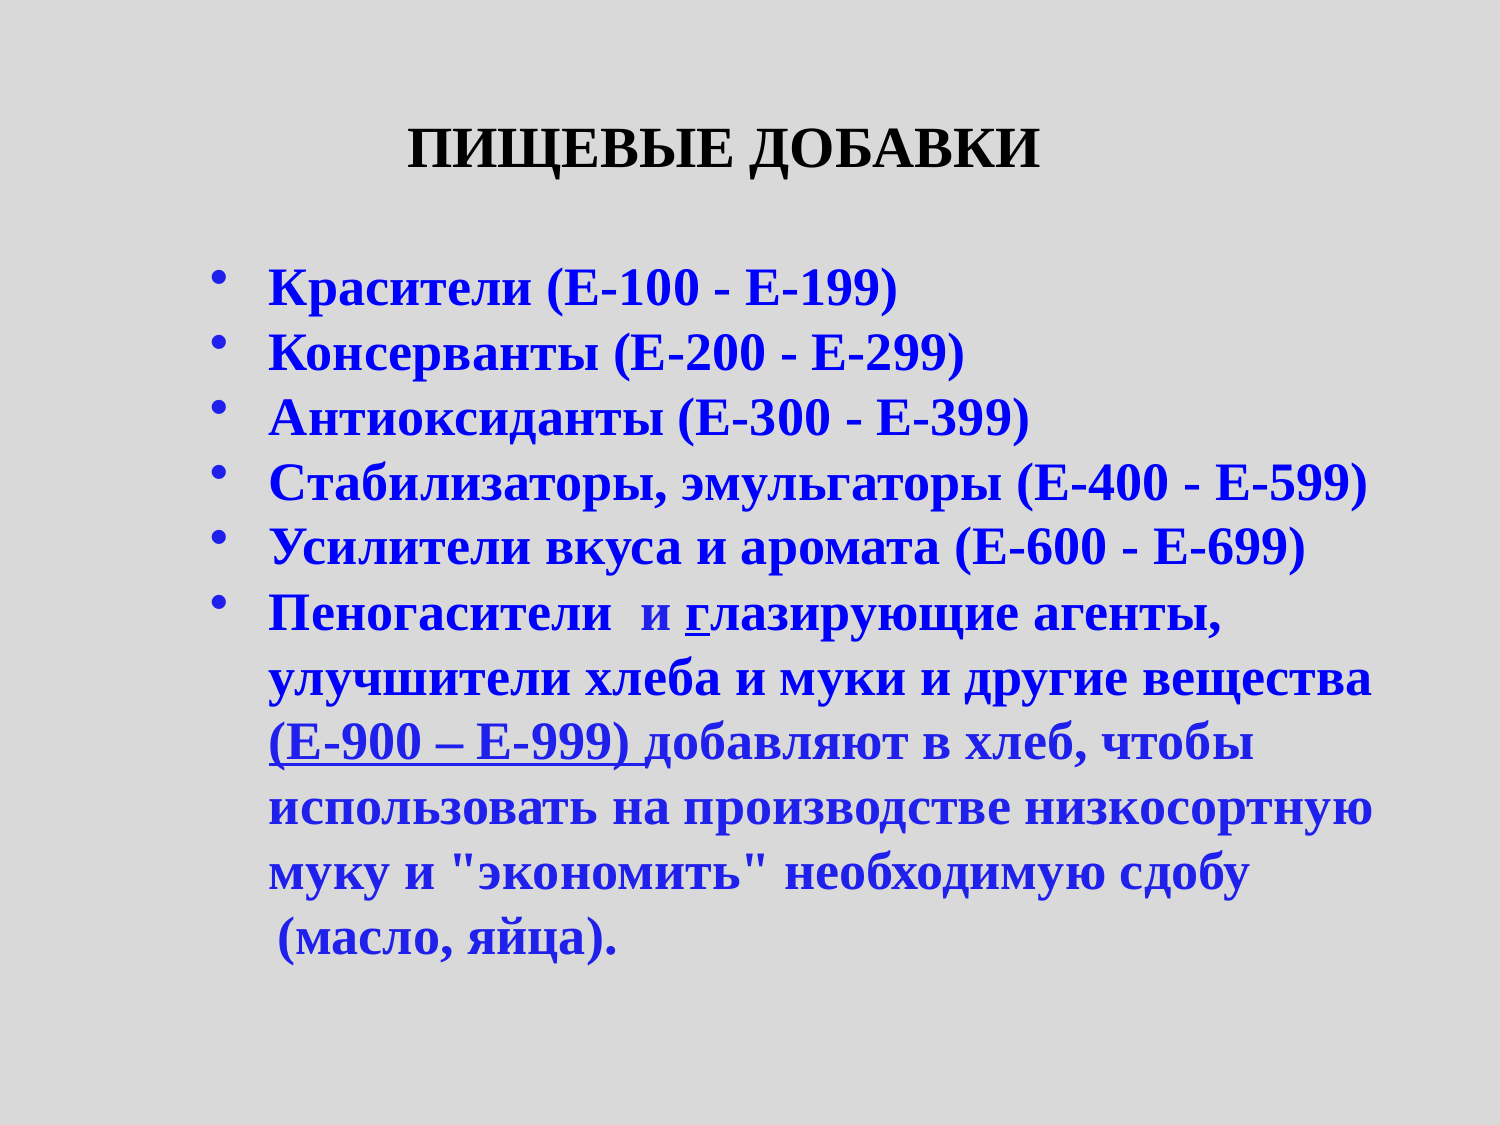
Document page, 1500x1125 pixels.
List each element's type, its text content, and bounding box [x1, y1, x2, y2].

text_box ПИЩЕВЫЕ ДОБАВКИ [348, 101, 1101, 187]
text_box Красители (Е-100 - Е-199) Консерванты (Е-200 - Е-299) Антиоксиданты (Е-300 - Е-399) Стабилизаторы, эмульгаторы (Е-400 - Е-599) Усилители вкуса и аромата (Е-600 - Е-699) Пеногасители и глазирующие агенты, улучшители хлеба и муки и другие вещества (Е-900 – Е-999) добавляют в хлеб, чтобы использовать на производстве низкосортную муку и "экономить" необходимую сдобу (масло, яйца). [194, 198, 1459, 1119]
